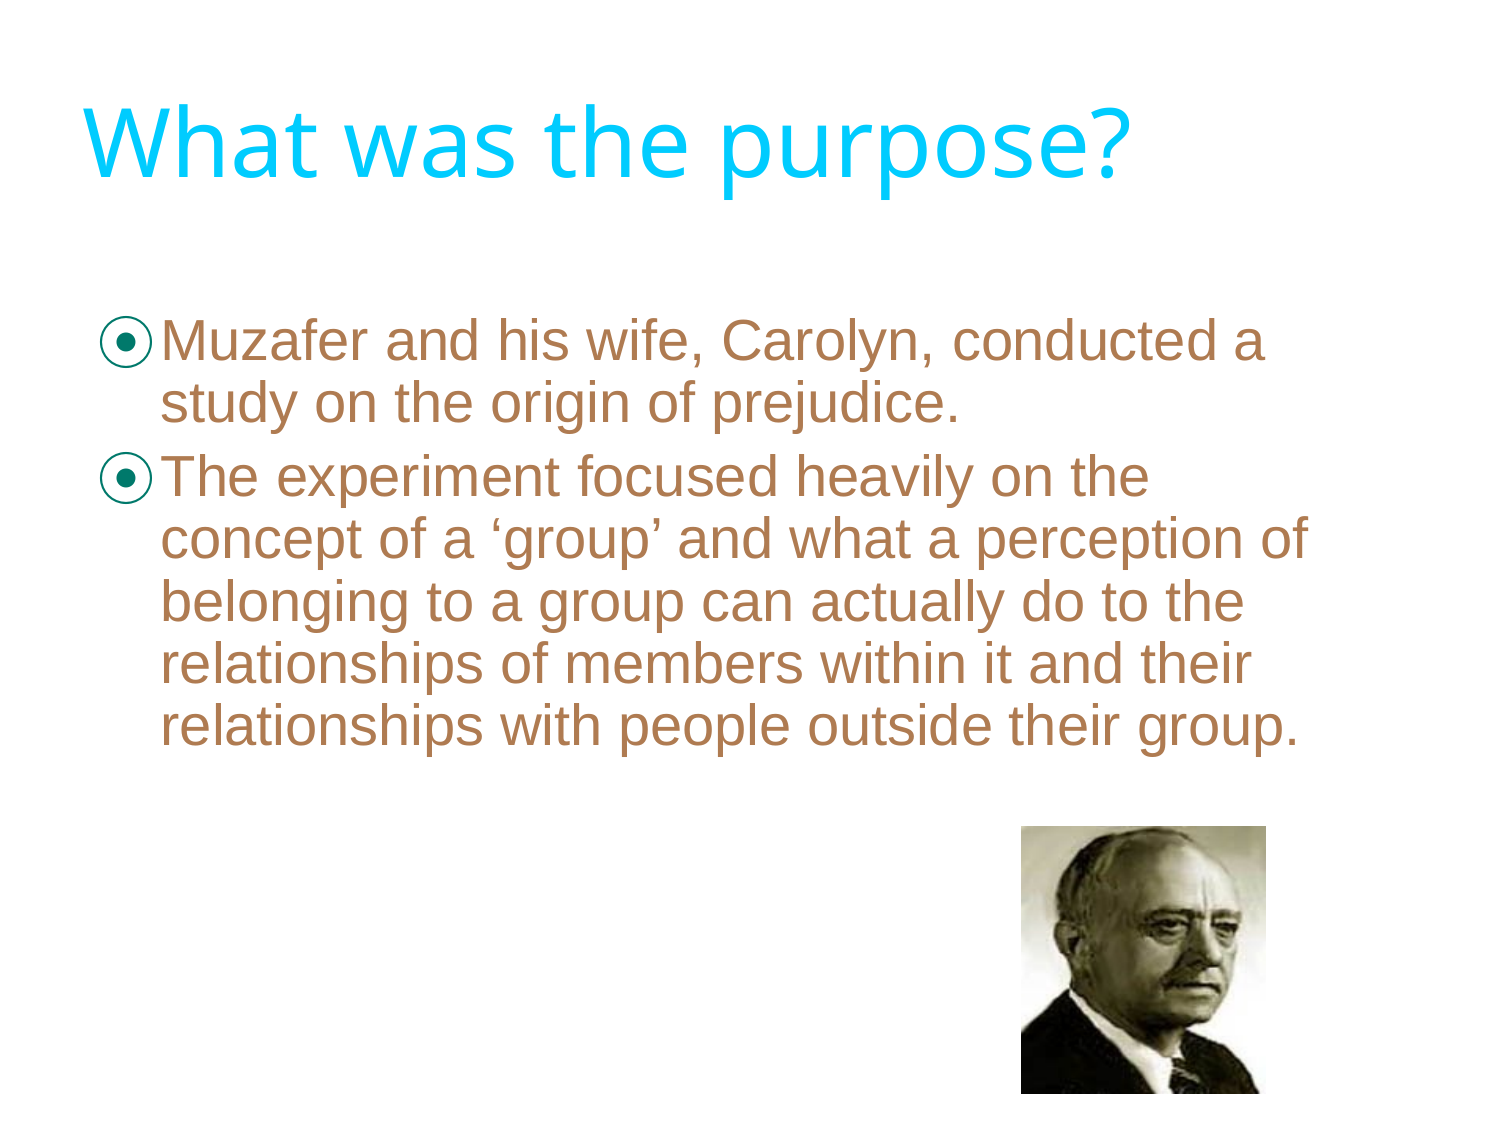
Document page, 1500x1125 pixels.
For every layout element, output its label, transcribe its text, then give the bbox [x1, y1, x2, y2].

title What was the purpose? [75, 45, 1300, 233]
list Muzafer and his wife, Carolyn, conducted a study on the origin of prejudice. The experiment focused heavily on the concept of a ‘group’ and what a perception of belonging to a group can actually do to the relationships of members within it and their relationships with people outside their group. [76, 302, 1353, 977]
picture [1021, 826, 1266, 1094]
